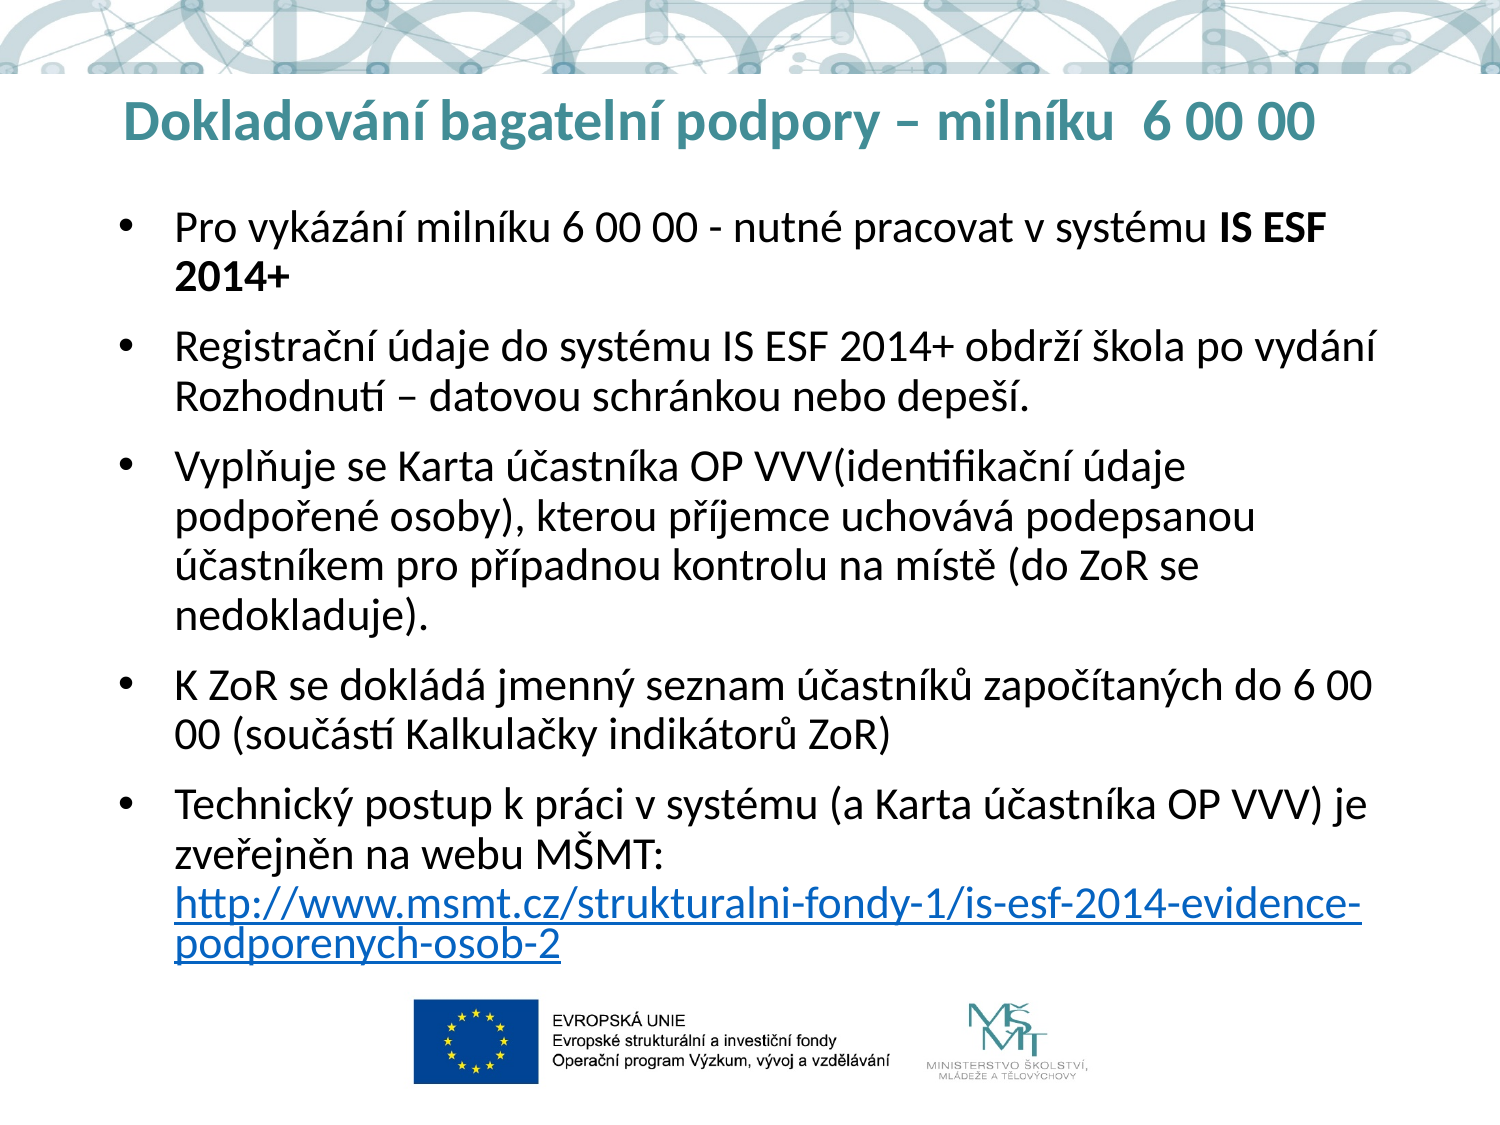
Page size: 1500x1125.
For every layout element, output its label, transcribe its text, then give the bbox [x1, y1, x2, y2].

list Pro vykázání milníku 6 00 00 - nutné pracovat v systému IS ESF 2014+ Registrační údaje do systému IS ESF 2014+ obdrží škola po vydání Rozhodnutí – datovou schránkou nebo depeší. Vyplňuje se Karta účastníka OP VVV(identifikační údaje podpořené osoby), kterou příjemce uchovává podepsanou účastníkem pro případnou kontrolu na místě (do ZoR se nedokladuje). K ZoR se dokládá jmenný seznam účastníků započítaných do 6 00 00 (součástí Kalkulačky indikátorů ZoR) Technický postup k práci v systému (a Karta účastníka OP VVV) je zveřejněn na webu MŠMT: http://www.msmt.cz/strukturalni-fondy-1/is-esf-2014-evidence-podporenych-osob-2 [103, 195, 1397, 957]
picture [0, 0, 1500, 74]
title Dokladování bagatelní podpory – milníku 6 00 00 [73, 47, 1367, 196]
picture [371, 957, 1129, 1125]
